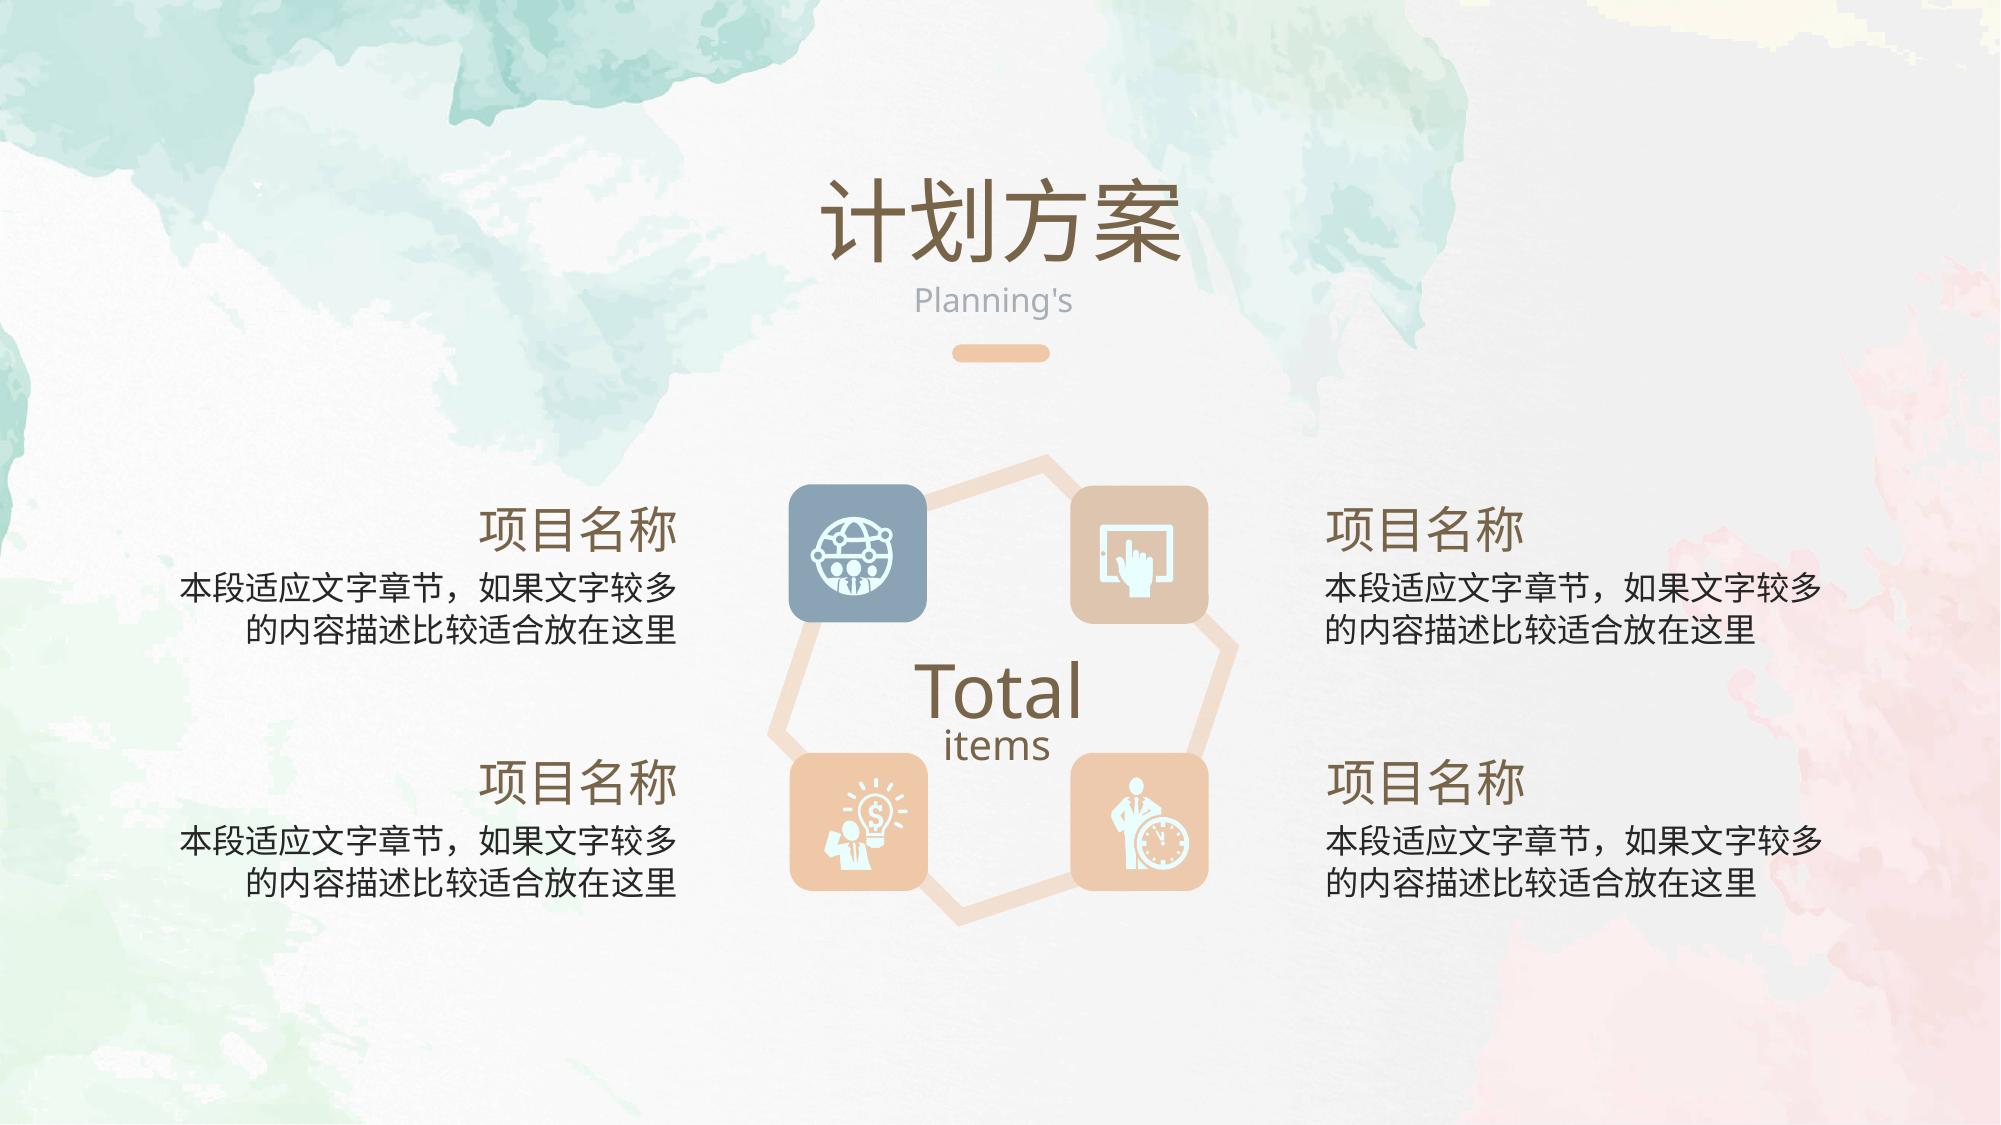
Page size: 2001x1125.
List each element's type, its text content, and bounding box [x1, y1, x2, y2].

picture [0, 0, 2001, 1125]
text_box [1069, 751, 1210, 893]
text_box 本段适应文字章节，如果文字较多的内容描述比较适合放在这里 [1310, 811, 1851, 910]
text_box [788, 751, 929, 892]
text_box 本段适应文字章节，如果文字较多的内容描述比较适合放在这里 [1310, 558, 1849, 657]
text_box items [928, 711, 1067, 777]
text_box 本段适应文字章节，如果文字较多的内容描述比较适合放在这里 [154, 811, 693, 910]
text_box [787, 483, 928, 624]
text_box 项目名称 [1310, 490, 1541, 558]
text_box 项目名称 [1311, 744, 1542, 811]
text_box 项目名称 [464, 490, 694, 566]
text_box 项目名称 [464, 744, 694, 819]
text_box 本段适应文字章节，如果文字较多的内容描述比较适合放在这里 [154, 558, 693, 657]
text_box [775, 462, 1232, 919]
text_box [1069, 484, 1210, 625]
text_box Total [899, 636, 1100, 742]
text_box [800, 156, 1202, 363]
